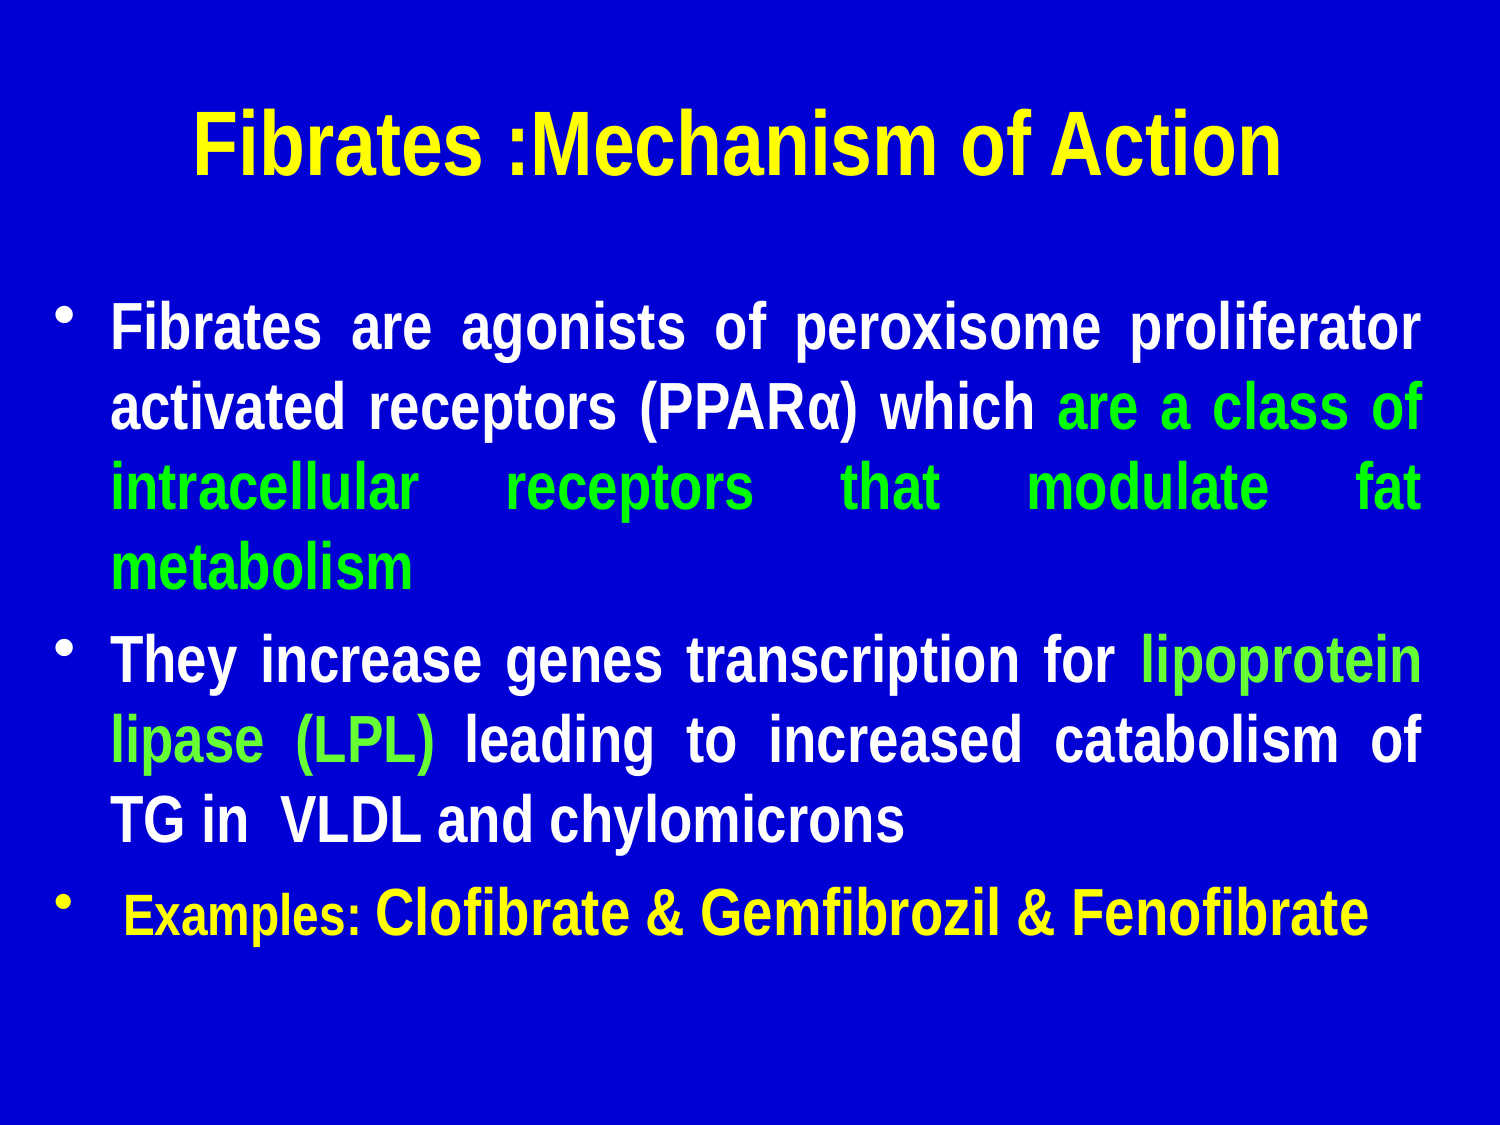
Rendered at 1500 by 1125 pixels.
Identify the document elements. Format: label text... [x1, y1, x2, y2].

list Fibrates are agonists of peroxisome proliferator activated receptors (PPARα) which are a class of intracellular receptors that modulate fat metabolism They increase genes transcription for lipoprotein lipase (LPL) leading to increased catabolism of TG in VLDL and chylomicrons Examples: Clofibrate & Gemfibrozil & Fenofibrate [38, 274, 1440, 1051]
title Fibrates :Mechanism of Action [38, 45, 1440, 233]
